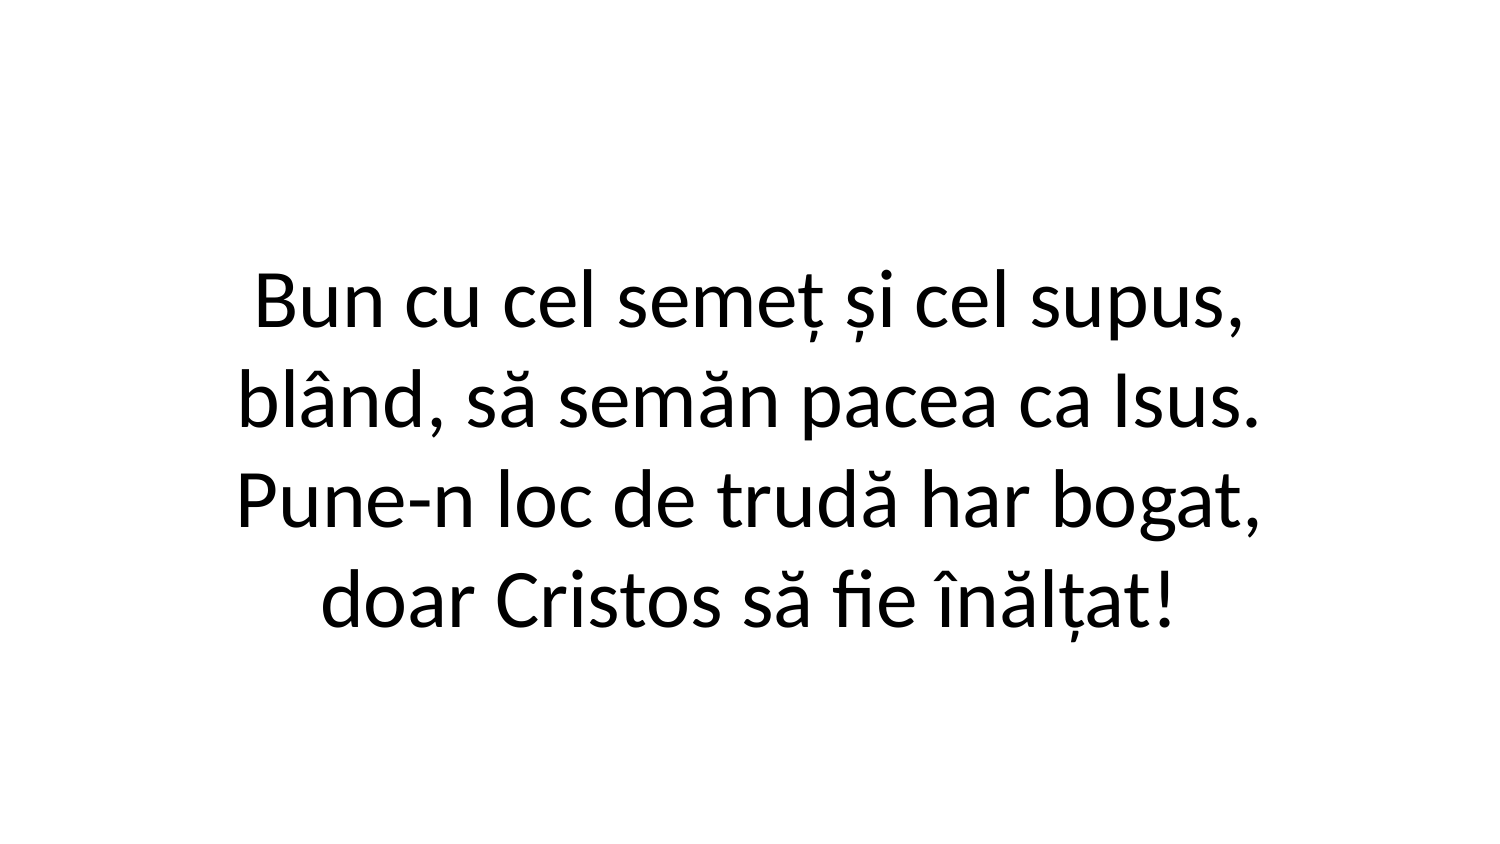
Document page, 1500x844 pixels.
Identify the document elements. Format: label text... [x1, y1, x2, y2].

text_box Bun cu cel semeț și cel supus, blând, să semăn pacea ca Isus. Pune-n loc de trudă har bogat, doar Cristos să fie înălțat! [220, 192, 1280, 652]
